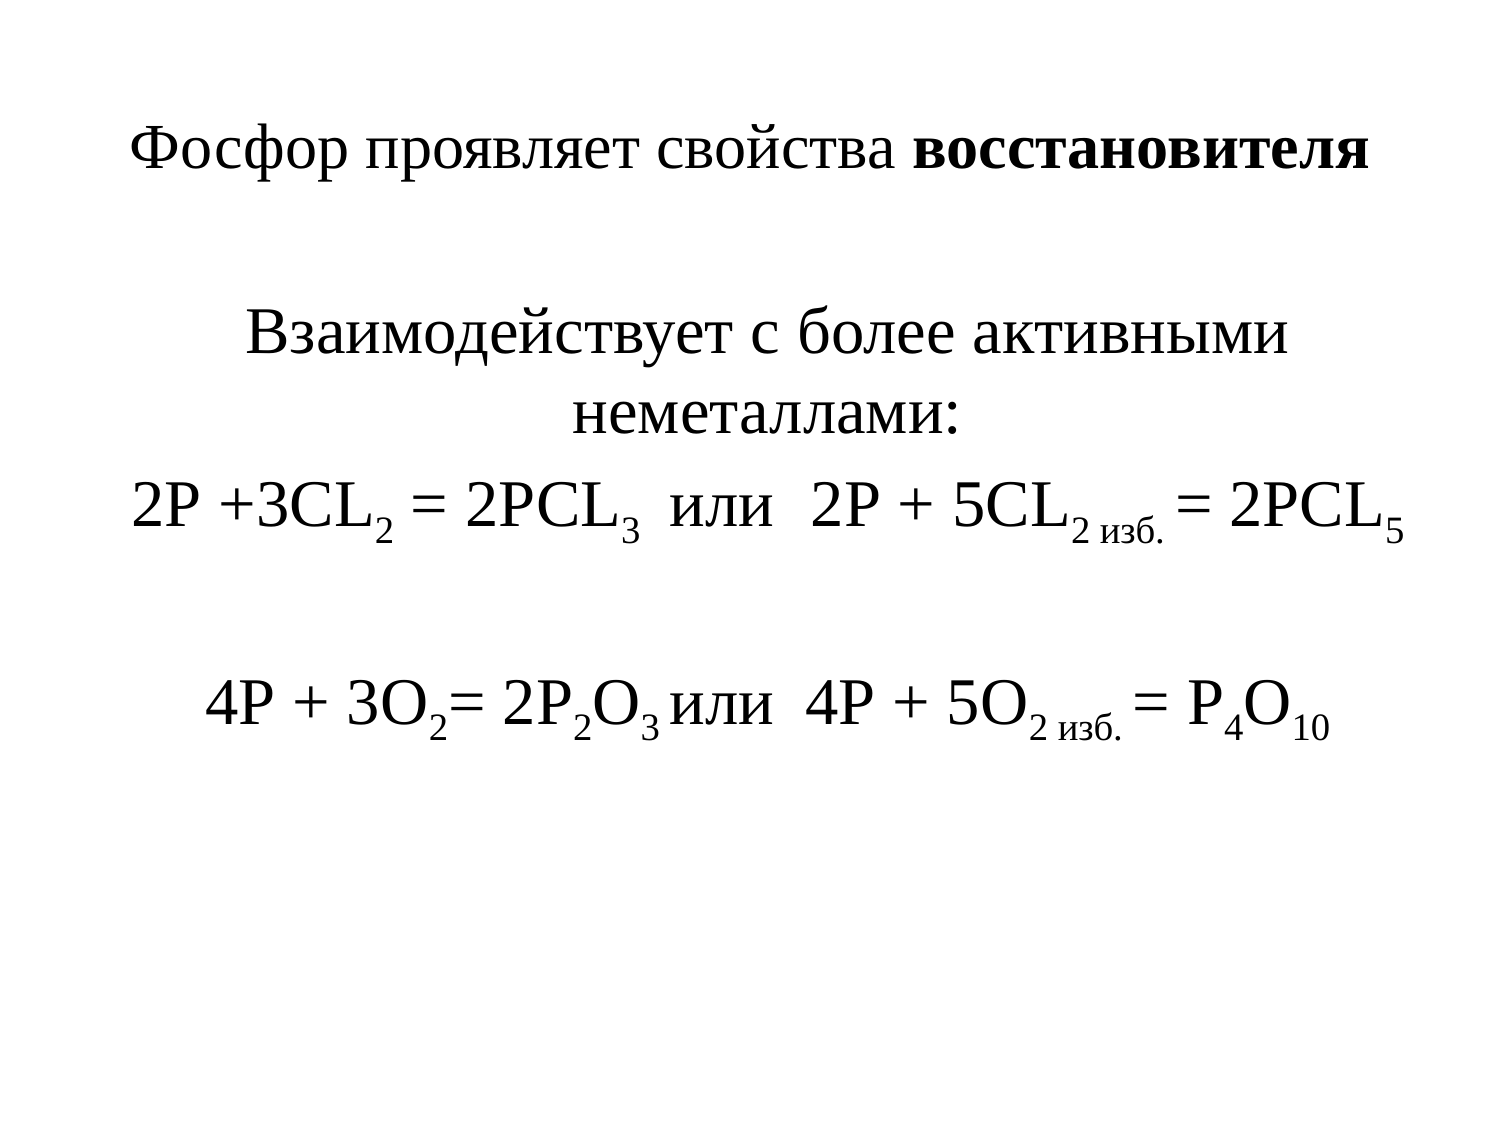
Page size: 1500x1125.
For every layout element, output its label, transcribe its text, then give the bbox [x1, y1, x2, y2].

subtitle Взаимодействует с более активными неметаллами: 2P +3CL2 = 2PCL3 или 2P + 5CL2 изб. = 2PCL5 4P + 3O2= 2P2O3 или 4P + 5O2 изб. = P4O10 [88, 278, 1447, 925]
title Фосфор проявляет свойства восстановителя [112, 66, 1388, 220]
